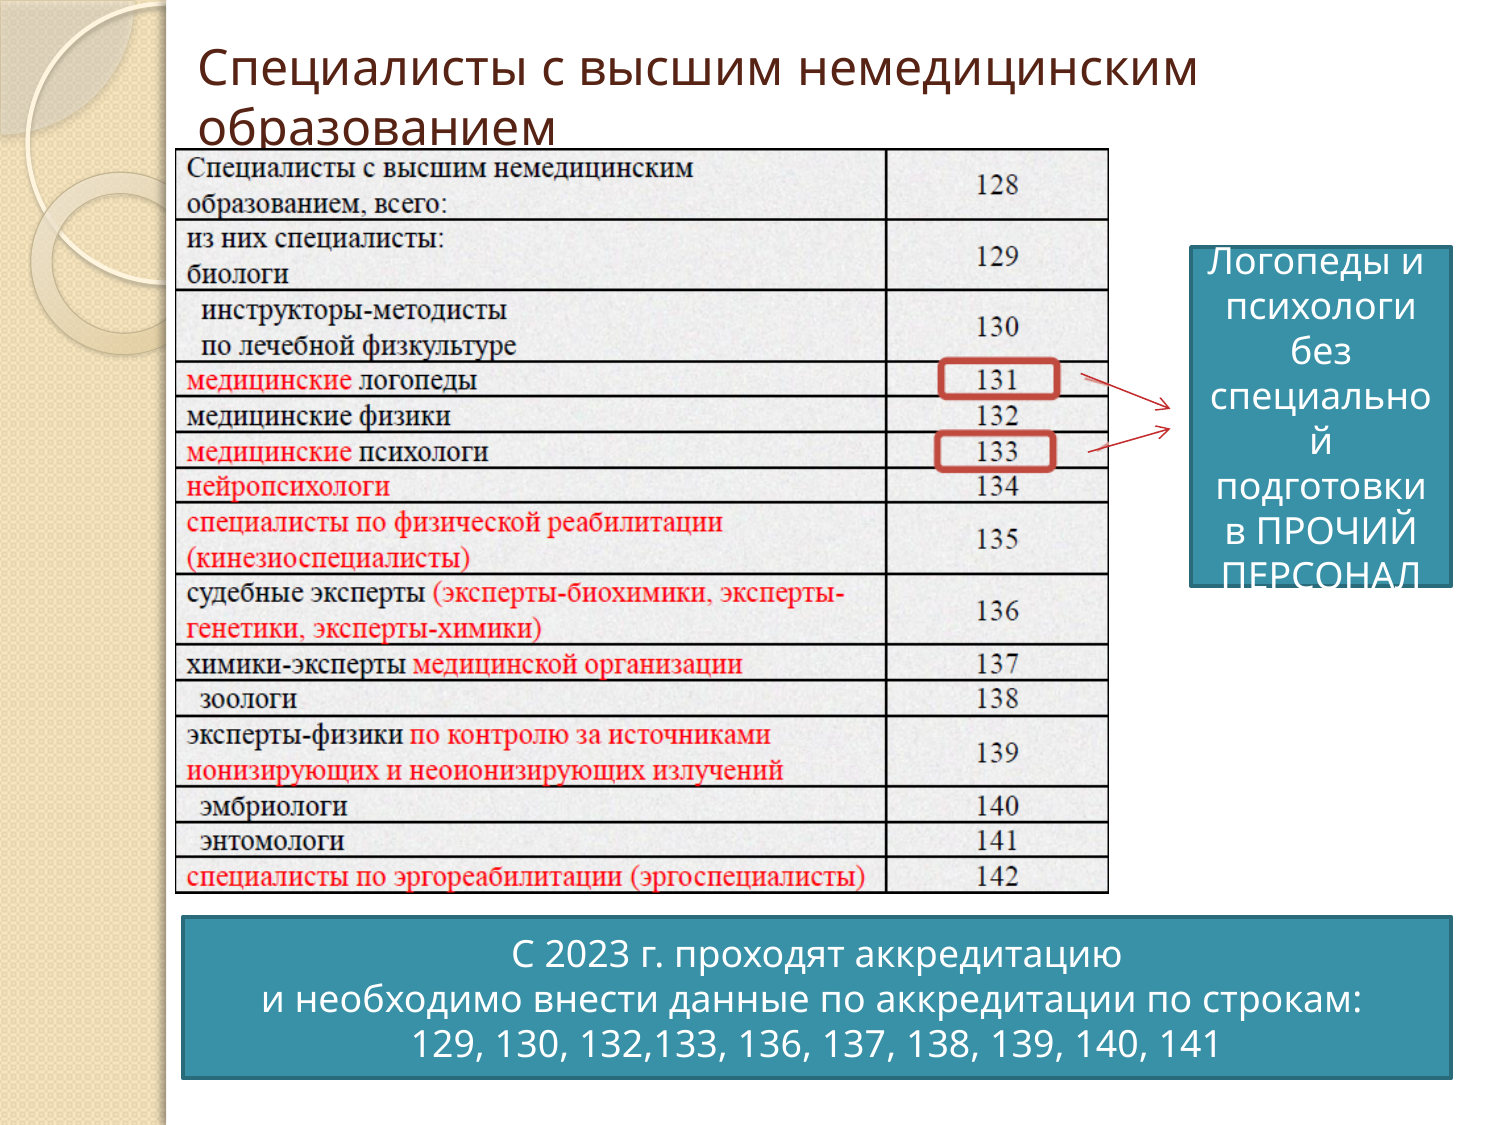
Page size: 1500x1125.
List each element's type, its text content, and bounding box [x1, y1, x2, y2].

title Специалисты с высшим немедицинским образованием [183, 42, 1413, 149]
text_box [1080, 373, 1171, 410]
text_box Логопеды и психологи без специальной подготовки в ПРОЧИЙ ПЕРСОНАЛ [1189, 245, 1453, 588]
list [175, 148, 1110, 894]
text_box С 2023 г. проходят аккредитацию и необходимо внести данные по аккредитации по строкам: 129, 130, 132,133, 136, 137, 138, 139, 140, 141 [181, 915, 1453, 1080]
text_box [1087, 428, 1171, 453]
